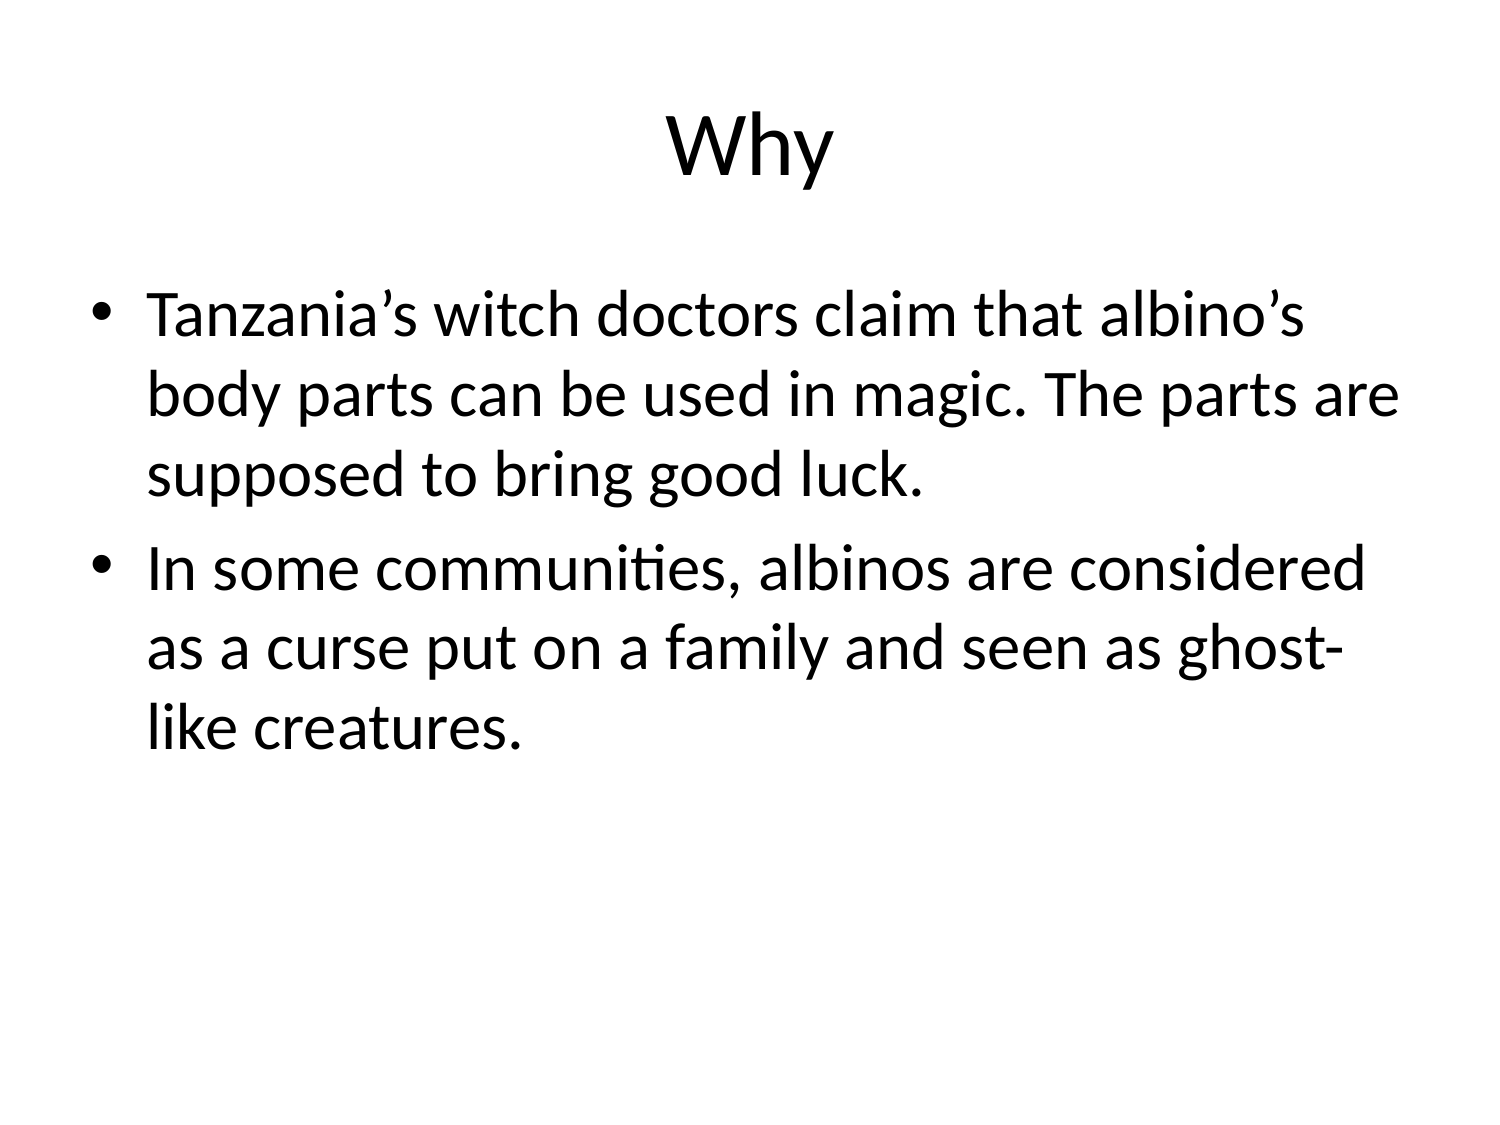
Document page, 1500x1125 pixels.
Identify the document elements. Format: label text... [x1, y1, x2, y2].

title Why [75, 45, 1425, 233]
list Tanzania’s witch doctors claim that albino’s body parts can be used in magic. The parts are supposed to bring good luck. In some communities, albinos are considered as a curse put on a family and seen as ghost-like creatures. [75, 262, 1425, 1005]
